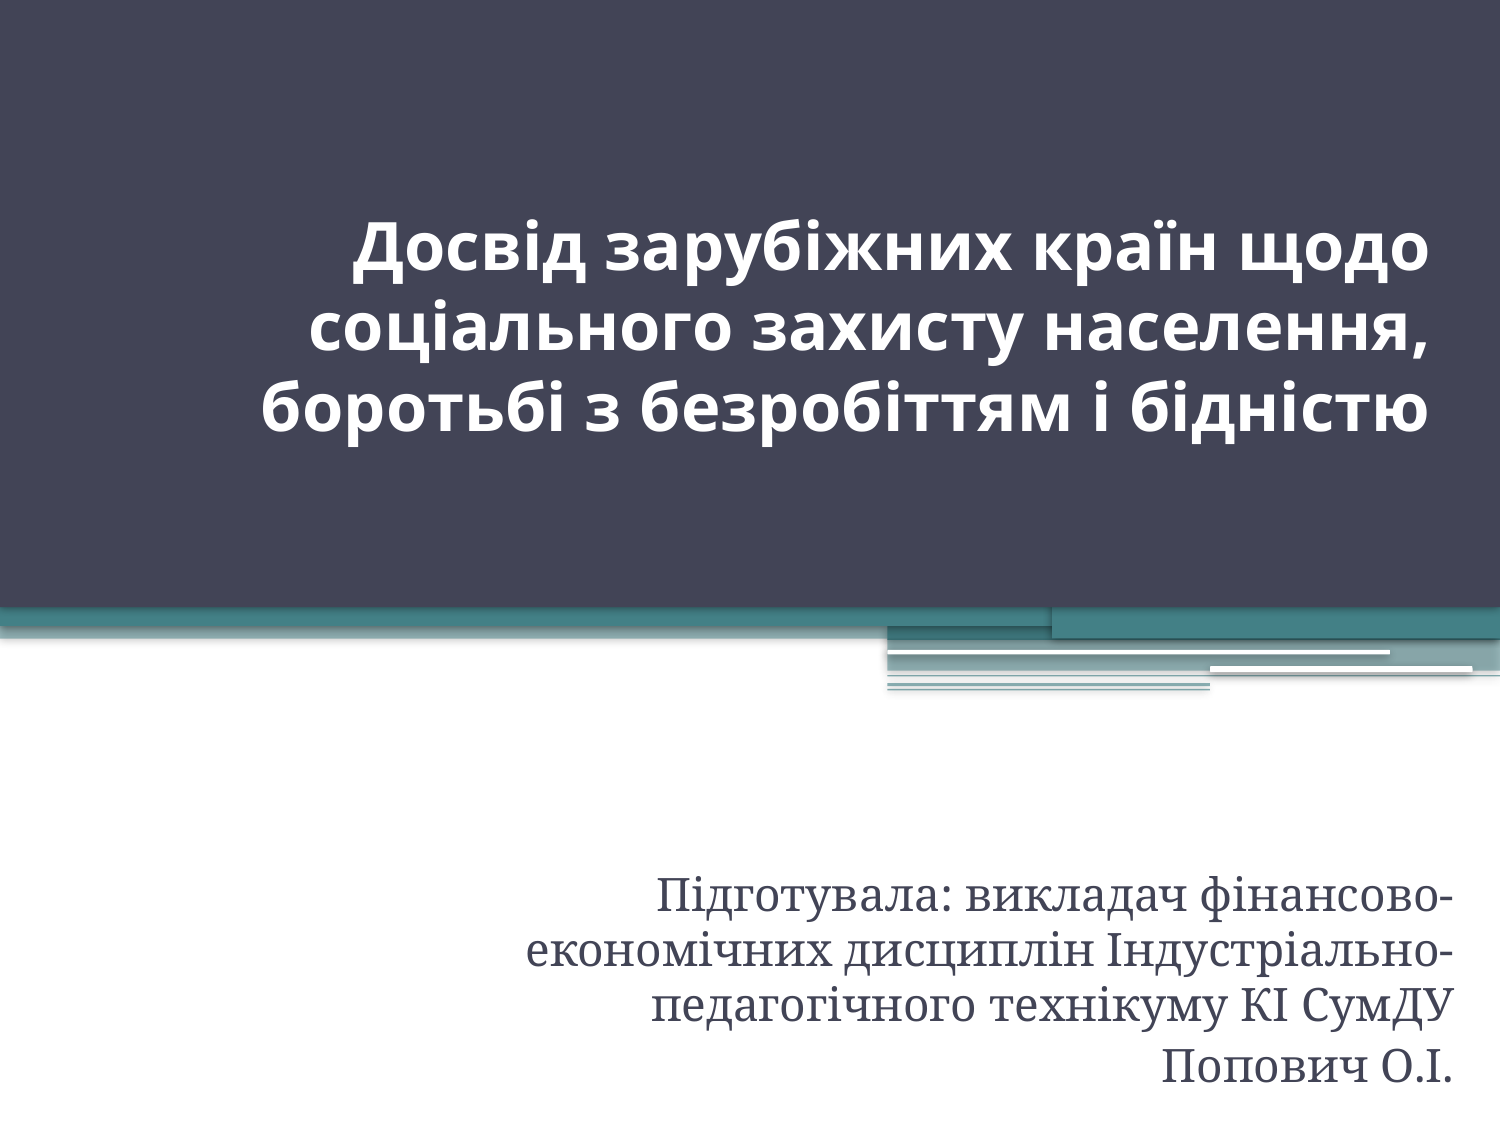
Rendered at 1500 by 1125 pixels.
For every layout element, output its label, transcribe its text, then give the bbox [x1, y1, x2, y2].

title Досвід зарубіжних країн щодо соціального захисту населення, боротьбі з безробіттям і бідністю [242, 172, 1448, 452]
subtitle Підготувала: викладач фінансово-економічних дисциплін Індустріально-педагогічного технікуму КІ СумДУ Попович О.І. [419, 857, 1470, 1100]
